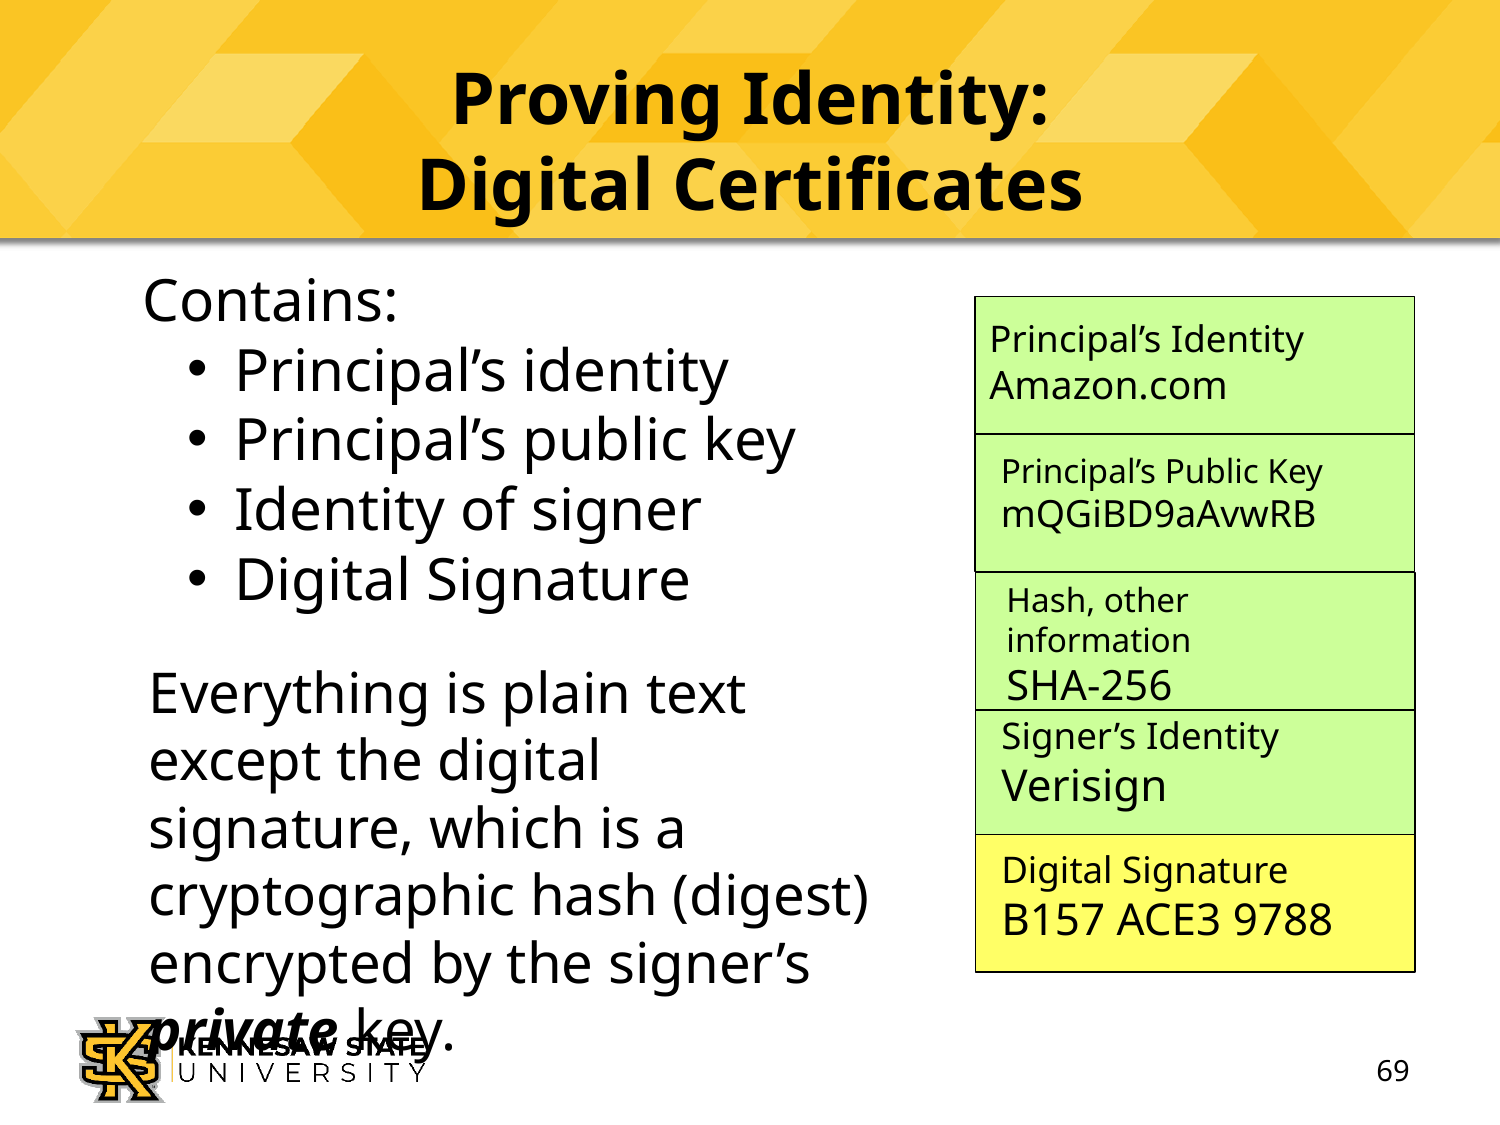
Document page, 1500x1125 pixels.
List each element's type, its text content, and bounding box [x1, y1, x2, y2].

title Proving Identity: Digital Certificates [75, 45, 1425, 233]
text_box Everything is plain text except the digital signature, which is a cryptographic hash (digest) encrypted by the signer’s private key. [134, 649, 887, 1070]
list Contains: Principal’s identity Principal’s public key Identity of signer Digital Signature [127, 255, 1309, 1051]
picture [0, 0, 1500, 251]
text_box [974, 296, 1416, 973]
picture [75, 1017, 425, 1103]
slide_number 69 [1074, 1042, 1425, 1103]
